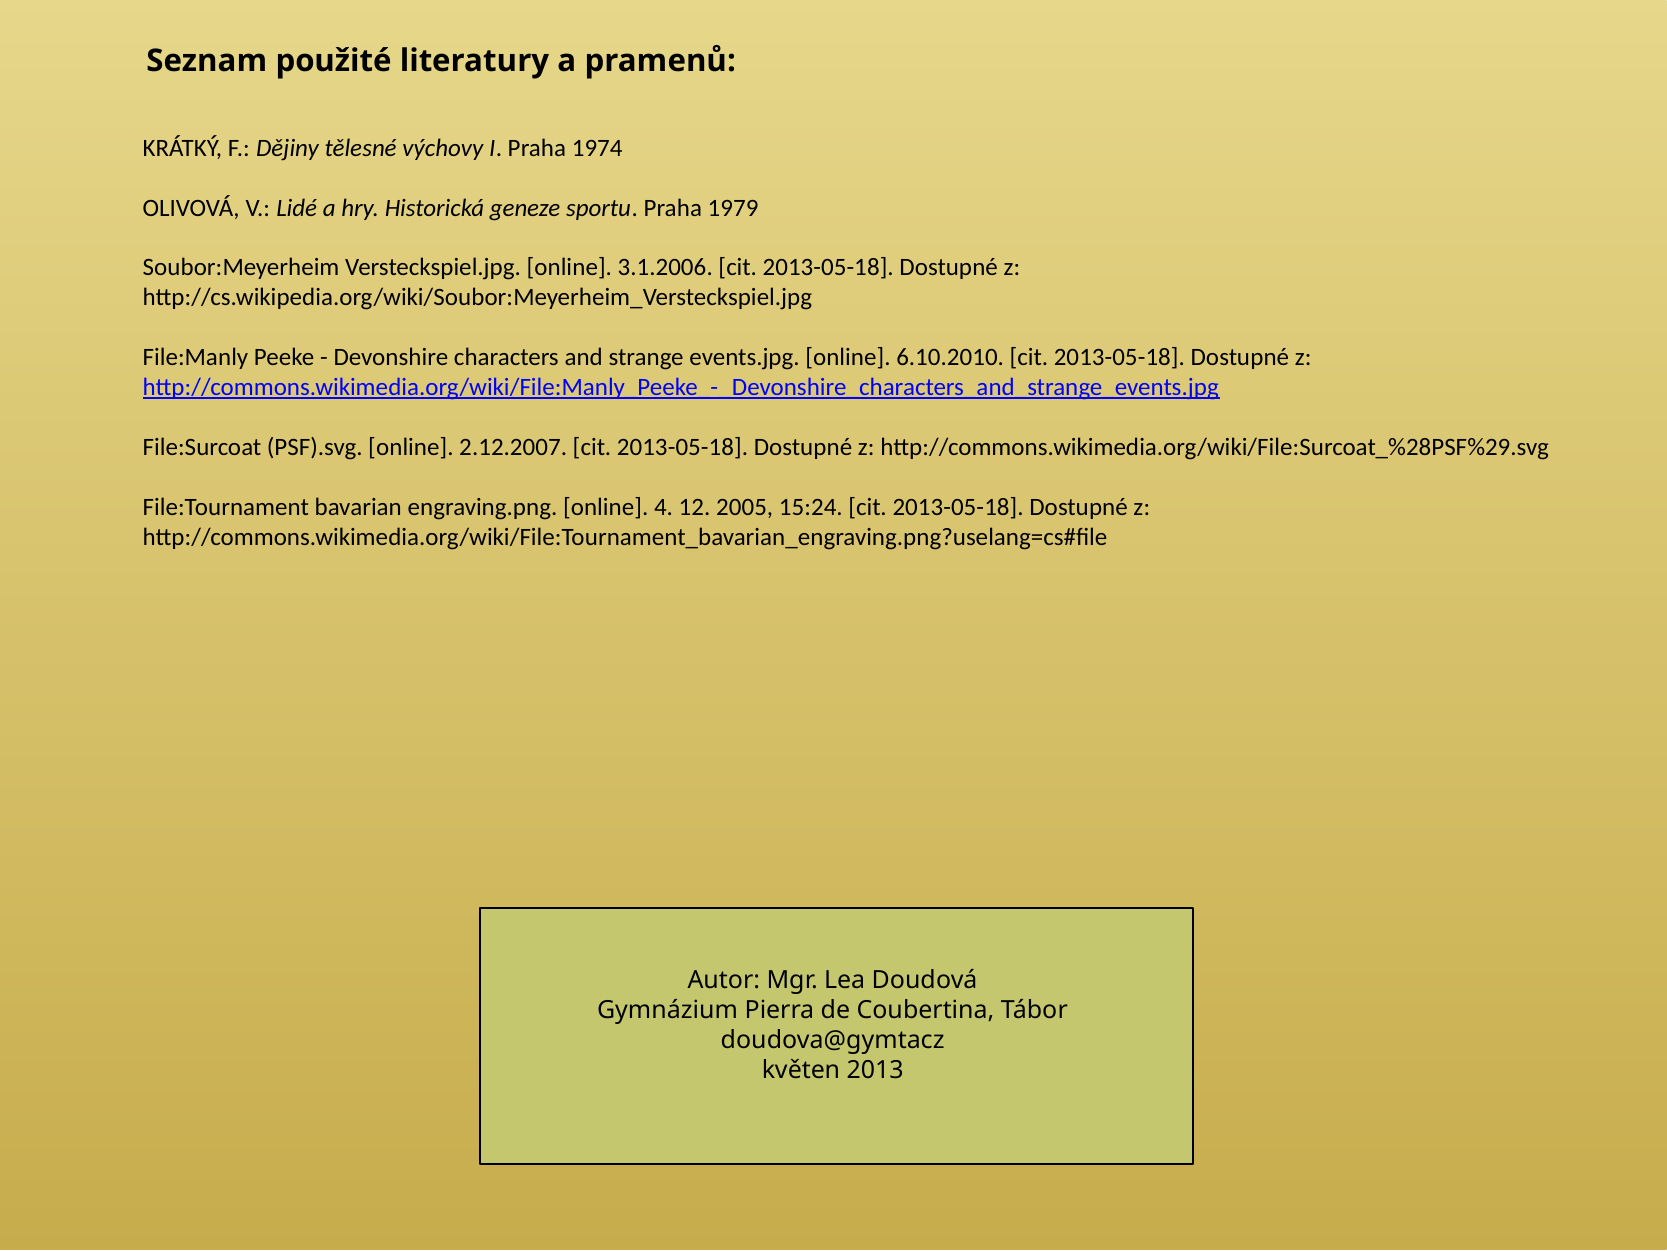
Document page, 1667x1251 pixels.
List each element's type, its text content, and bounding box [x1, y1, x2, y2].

text_box [480, 907, 1193, 1165]
text_box KRÁTKÝ, F.: Dějiny tělesné výchovy I. Praha 1974 OLIVOVÁ, V.: Lidé a hry. Historická geneze sportu. Praha 1979 Soubor:Meyerheim Versteckspiel.jpg. [online]. 3.1.2006. [cit. 2013-05-18]. Dostupné z: http://cs.wikipedia.org/wiki/Soubor:Meyerheim_Versteckspiel.jpg File:Manly Peeke - Devonshire characters and strange events.jpg. [online]. 6.10.2010. [cit. 2013-05-18]. Dostupné z: http://commons.wikimedia.org/wiki/File:Manly_Peeke_-_Devonshire_characters_and_strange_events.jpg File:Surcoat (PSF).svg. [online]. 2.12.2007. [cit. 2013-05-18]. Dostupné z: http://commons.wikimedia.org/wiki/File:Surcoat_%28PSF%29.svg File:Tournament bavarian engraving.png. [online]. 4. 12. 2005, 15:24. [cit. 2013-05-18]. Dostupné z: http://commons.wikimedia.org/wiki/File:Tournament_bavarian_engraving.png?uselang=cs#file [82, 93, 1619, 618]
text_box Autor: Mgr. Lea Doudová Gymnázium Pierra de Coubertina, Tábor doudova@gymtacz květen 2013 [507, 956, 1158, 1092]
text_box Seznam použité literatury a pramenů: [37, 33, 846, 86]
